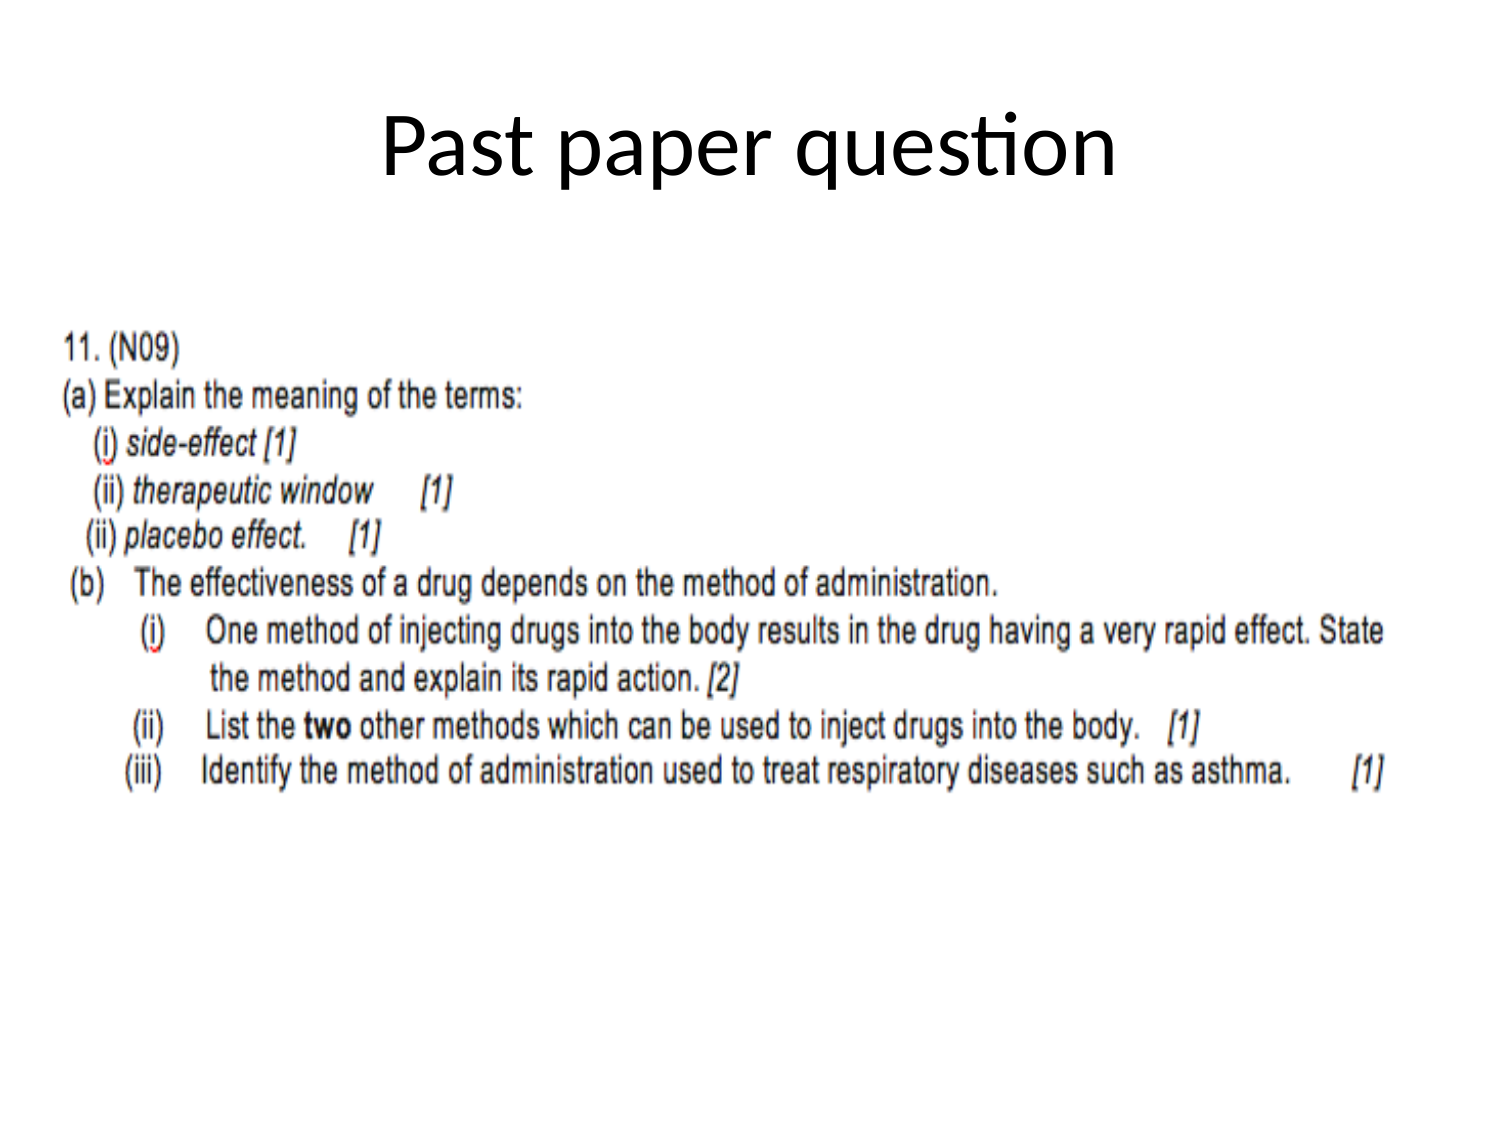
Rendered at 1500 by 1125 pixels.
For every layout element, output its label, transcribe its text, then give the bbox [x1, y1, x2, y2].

title Past paper question [75, 45, 1425, 233]
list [24, 308, 1465, 829]
